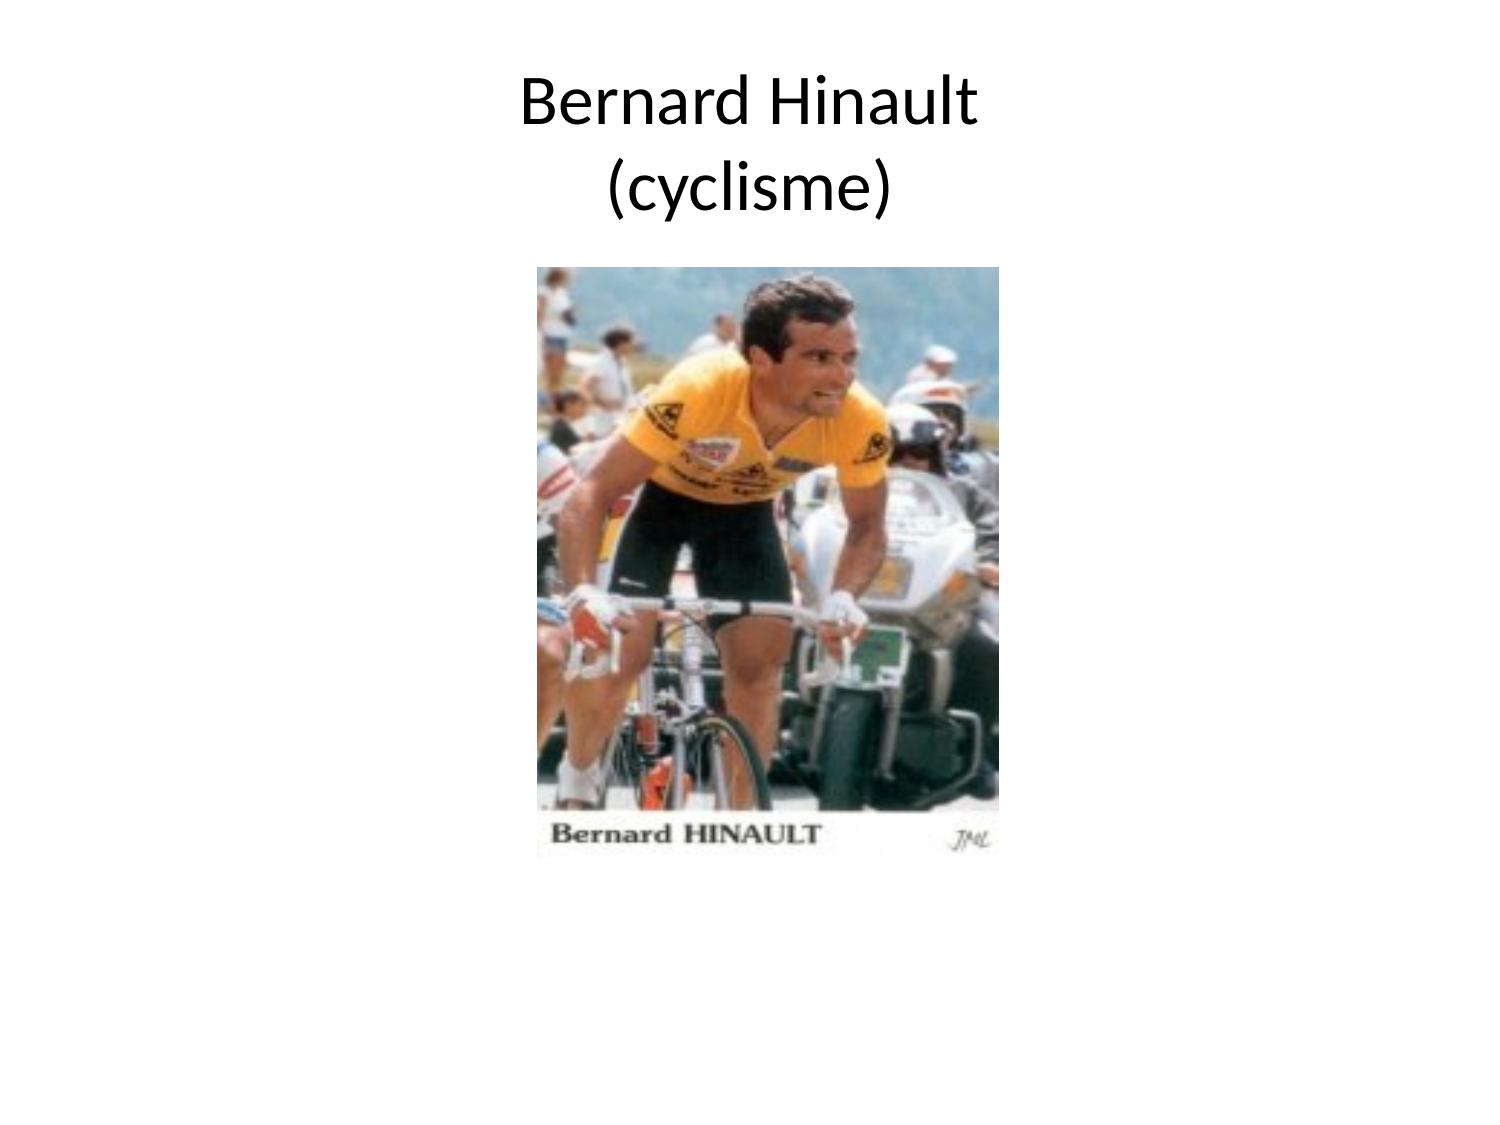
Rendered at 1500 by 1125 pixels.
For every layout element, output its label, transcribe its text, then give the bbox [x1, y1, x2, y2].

title Bernard Hinault (cyclisme) [75, 45, 1425, 233]
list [537, 266, 999, 858]
